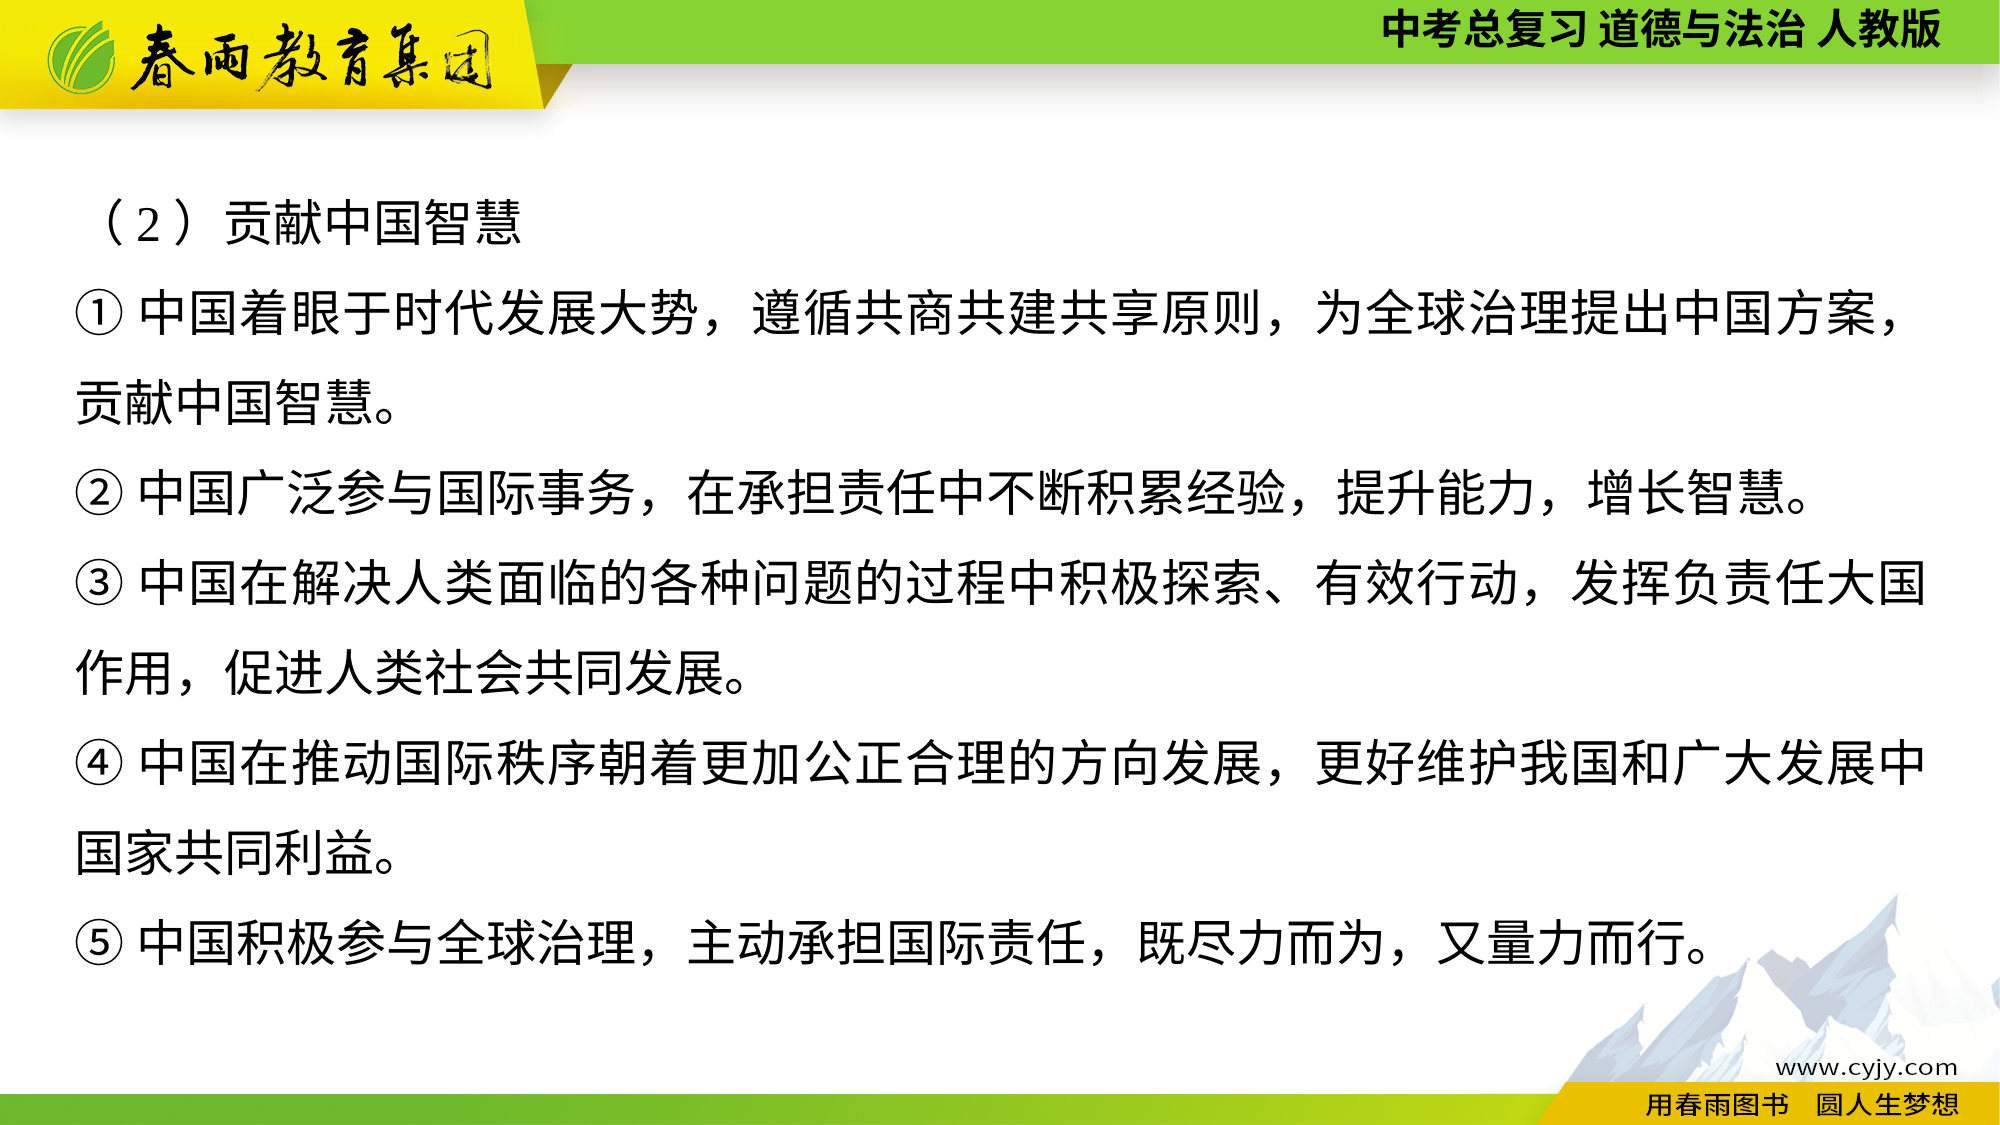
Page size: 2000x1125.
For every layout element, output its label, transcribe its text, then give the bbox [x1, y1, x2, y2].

list （2）贡献中国智慧 ①中国着眼于时代发展大势，遵循共商共建共享原则，为全球治理提出中国方案，贡献中国智慧。 ②中国广泛参与国际事务，在承担责任中不断积累经验，提升能力，增长智慧。 ③中国在解决人类面临的各种问题的过程中积极探索、有效行动，发挥负责任大国作用，促进人类社会共同发展。 ④中国在推动国际秩序朝着更加公正合理的方向发展，更好维护我国和广大发展中国家共同利益。 ⑤中国积极参与全球治理，主动承担国际责任，既尽力而为，又量力而行。 [59, 154, 1944, 976]
picture [0, 0, 2000, 1125]
